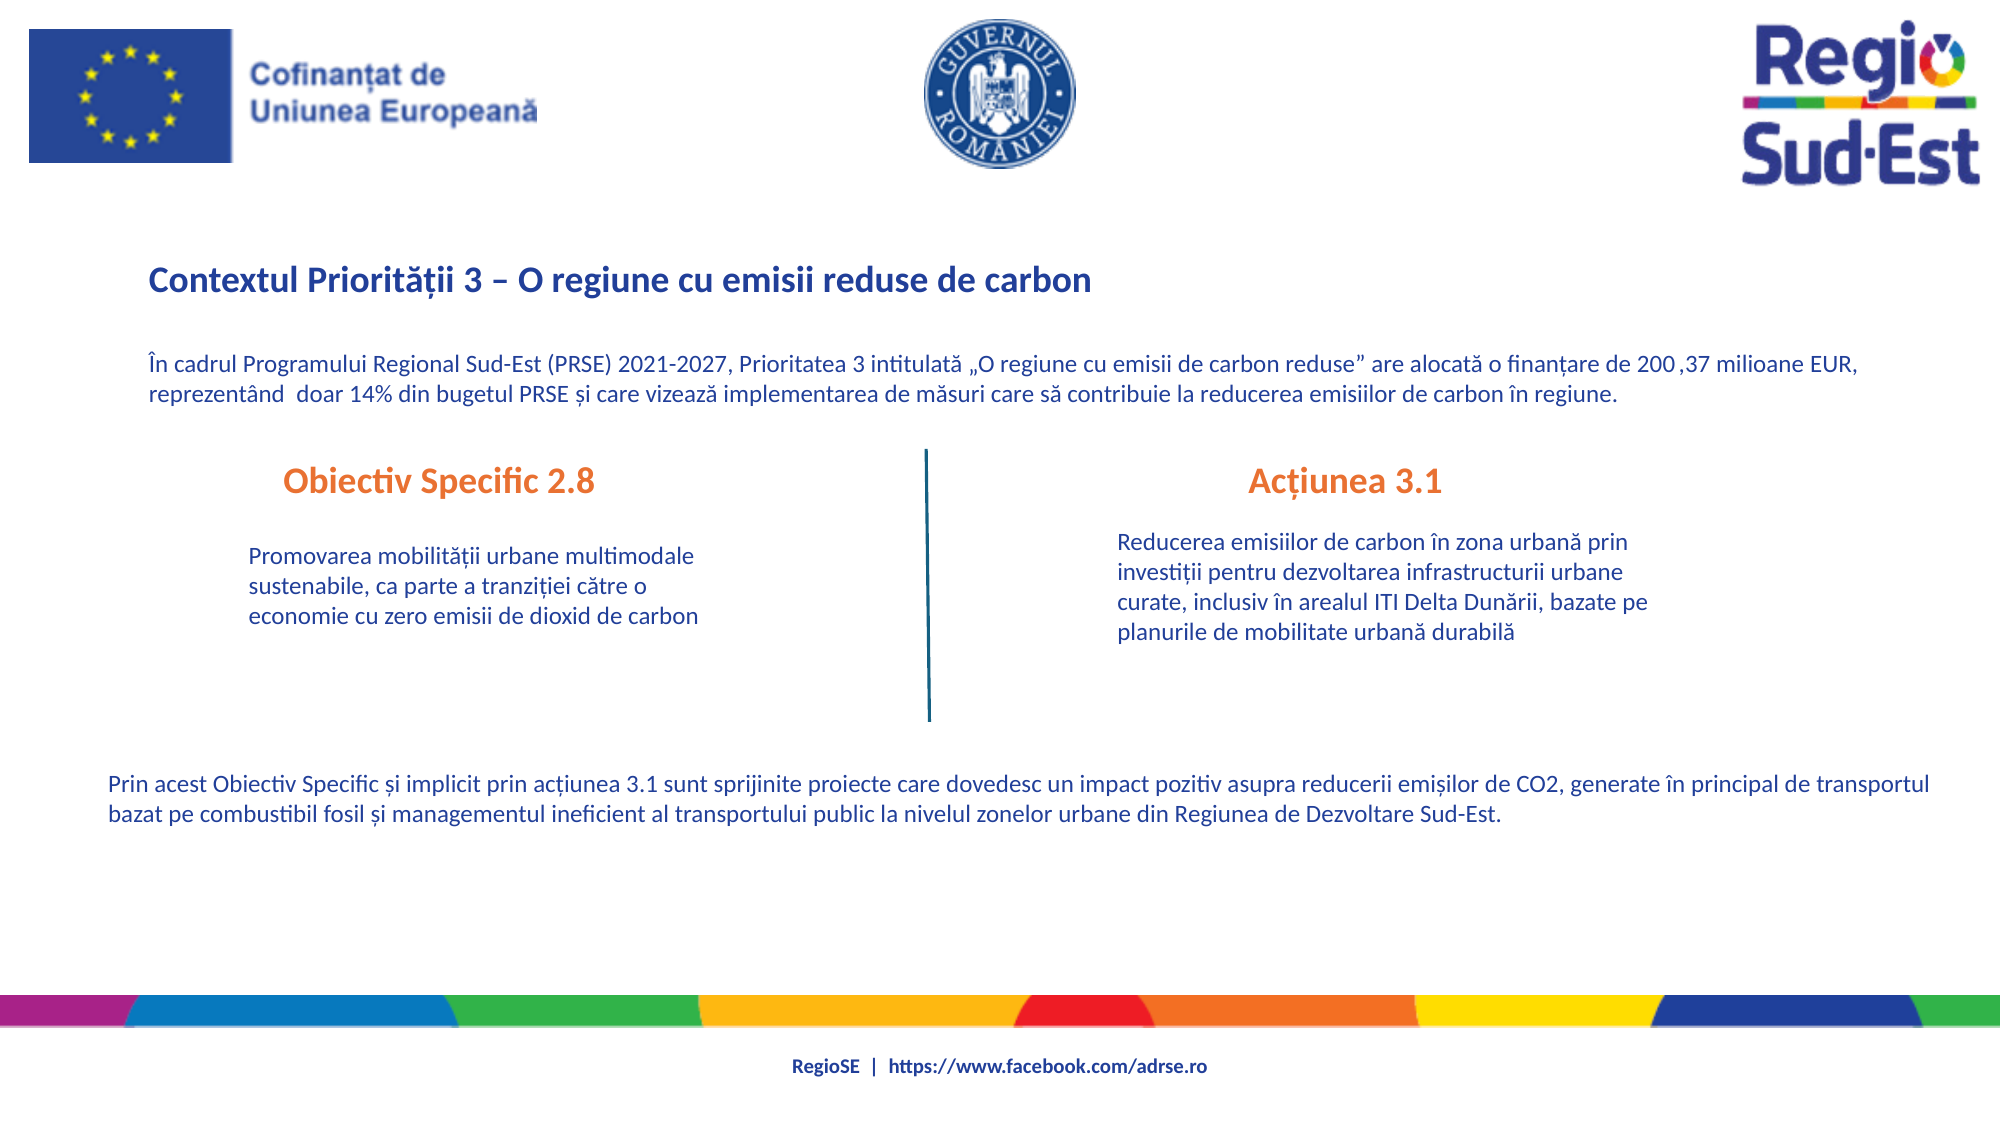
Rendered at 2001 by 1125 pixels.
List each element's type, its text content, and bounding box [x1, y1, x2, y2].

text_box Contextul Priorității 3 – O regiune cu emisii reduse de carbon [134, 247, 1234, 307]
text_box Prin acest Obiectiv Specific și implicit prin acțiunea 3.1 sunt sprijinite proiecte care dovedesc un impact pozitiv asupra reducerii emișilor de CO2, generate în principal de transportul bazat pe combustibil fosil și managementul ineficient al transportului public la nivelul zonelor urbane din Regiunea de Dezvoltare Sud-Est. [93, 760, 1958, 836]
text_box Acțiunea 3.1 [1233, 448, 1522, 509]
text_box Obiectiv Specific 2.8 [268, 448, 623, 509]
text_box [925, 448, 930, 723]
text_box În cadrul Programului Regional Sud-Est (PRSE) 2021-2027, Prioritatea 3 intitulată „O regiune cu emisii de carbon reduse” are alocată o finanțare de 200,37 milioane EUR, reprezentând doar 14% din bugetul PRSE și care vizează implementarea de măsuri care să contribuie la reducerea emisiilor de carbon în regiune. [134, 340, 1918, 445]
picture [0, 995, 2000, 1029]
picture [1710, 0, 2000, 276]
text_box Reducerea emisiilor de carbon în zona urbană prin investiții pentru dezvoltarea infrastructurii urbane curate, inclusiv în arealul ITI Delta Dunării, bazate pe planurile de mobilitate urbană durabilă [1102, 518, 1672, 653]
picture [28, 28, 537, 164]
text_box Promovarea mobilității urbane multimodale sustenabile, ca parte a tranziției către o economie cu zero emisii de dioxid de carbon [234, 532, 767, 637]
text_box RegioSE | https://www.facebook.com/adrse.ro [776, 1029, 1223, 1085]
picture [924, 19, 1076, 170]
